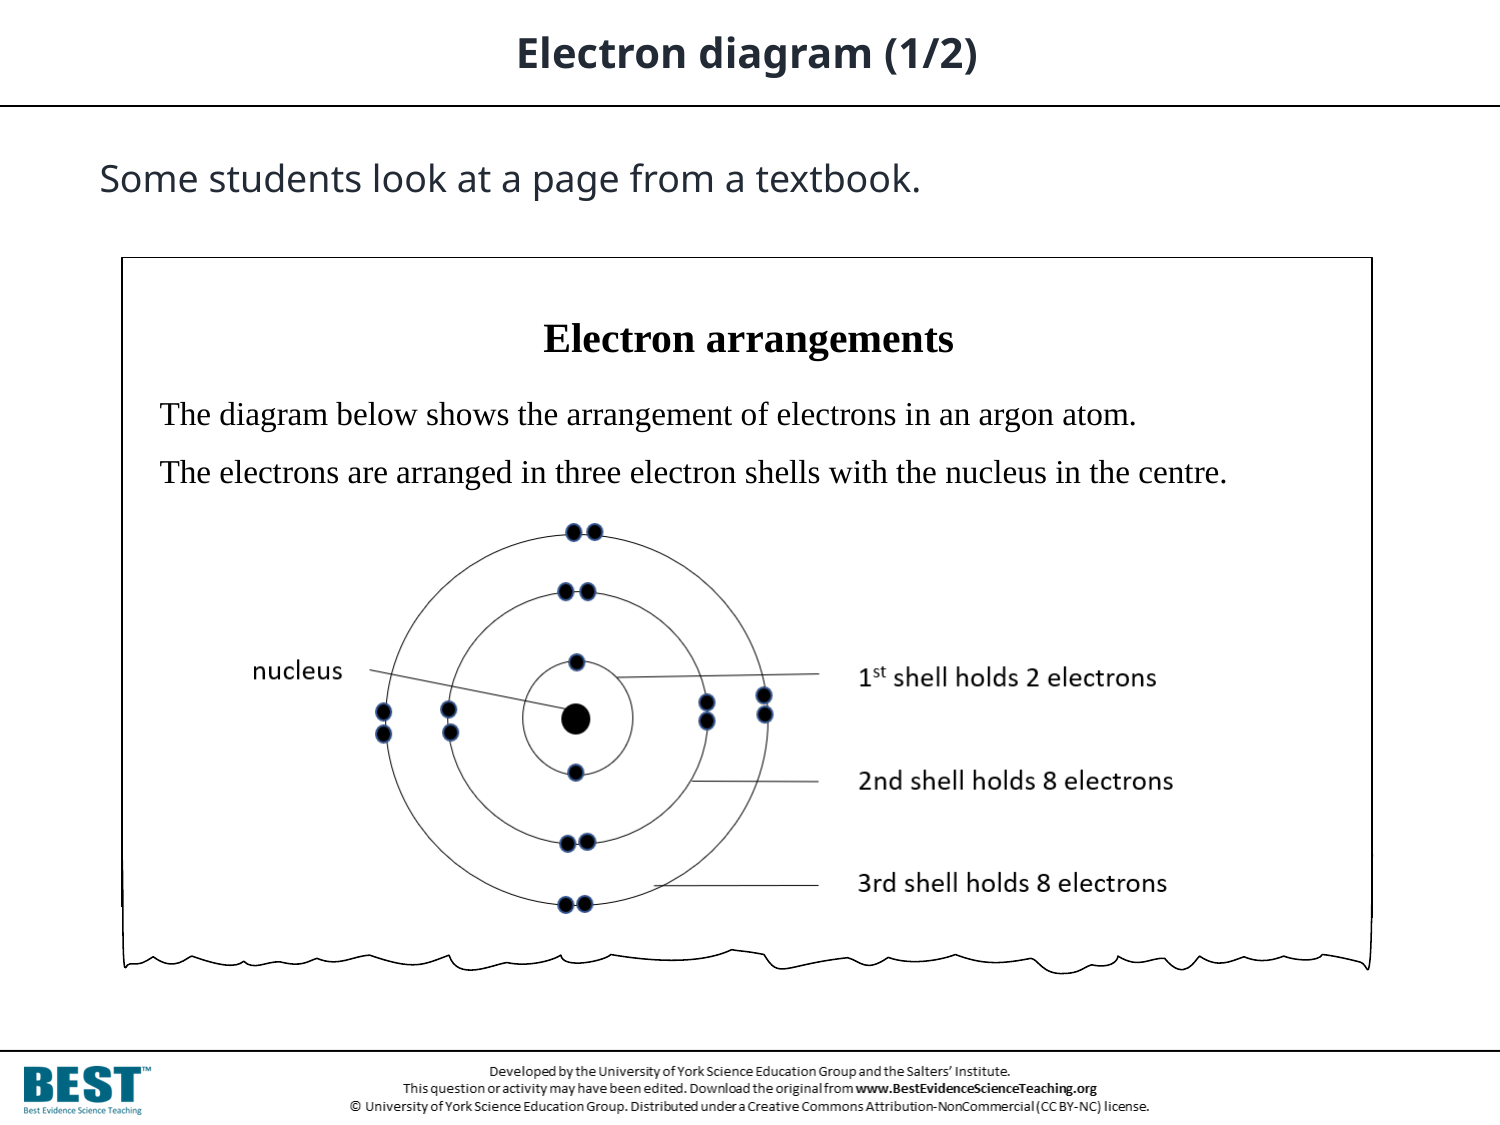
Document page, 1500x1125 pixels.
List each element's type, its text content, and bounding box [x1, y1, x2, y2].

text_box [121, 257, 1373, 984]
text_box Electron diagram (1/2) [23, 4, 1471, 99]
picture [0, 105, 1500, 1125]
